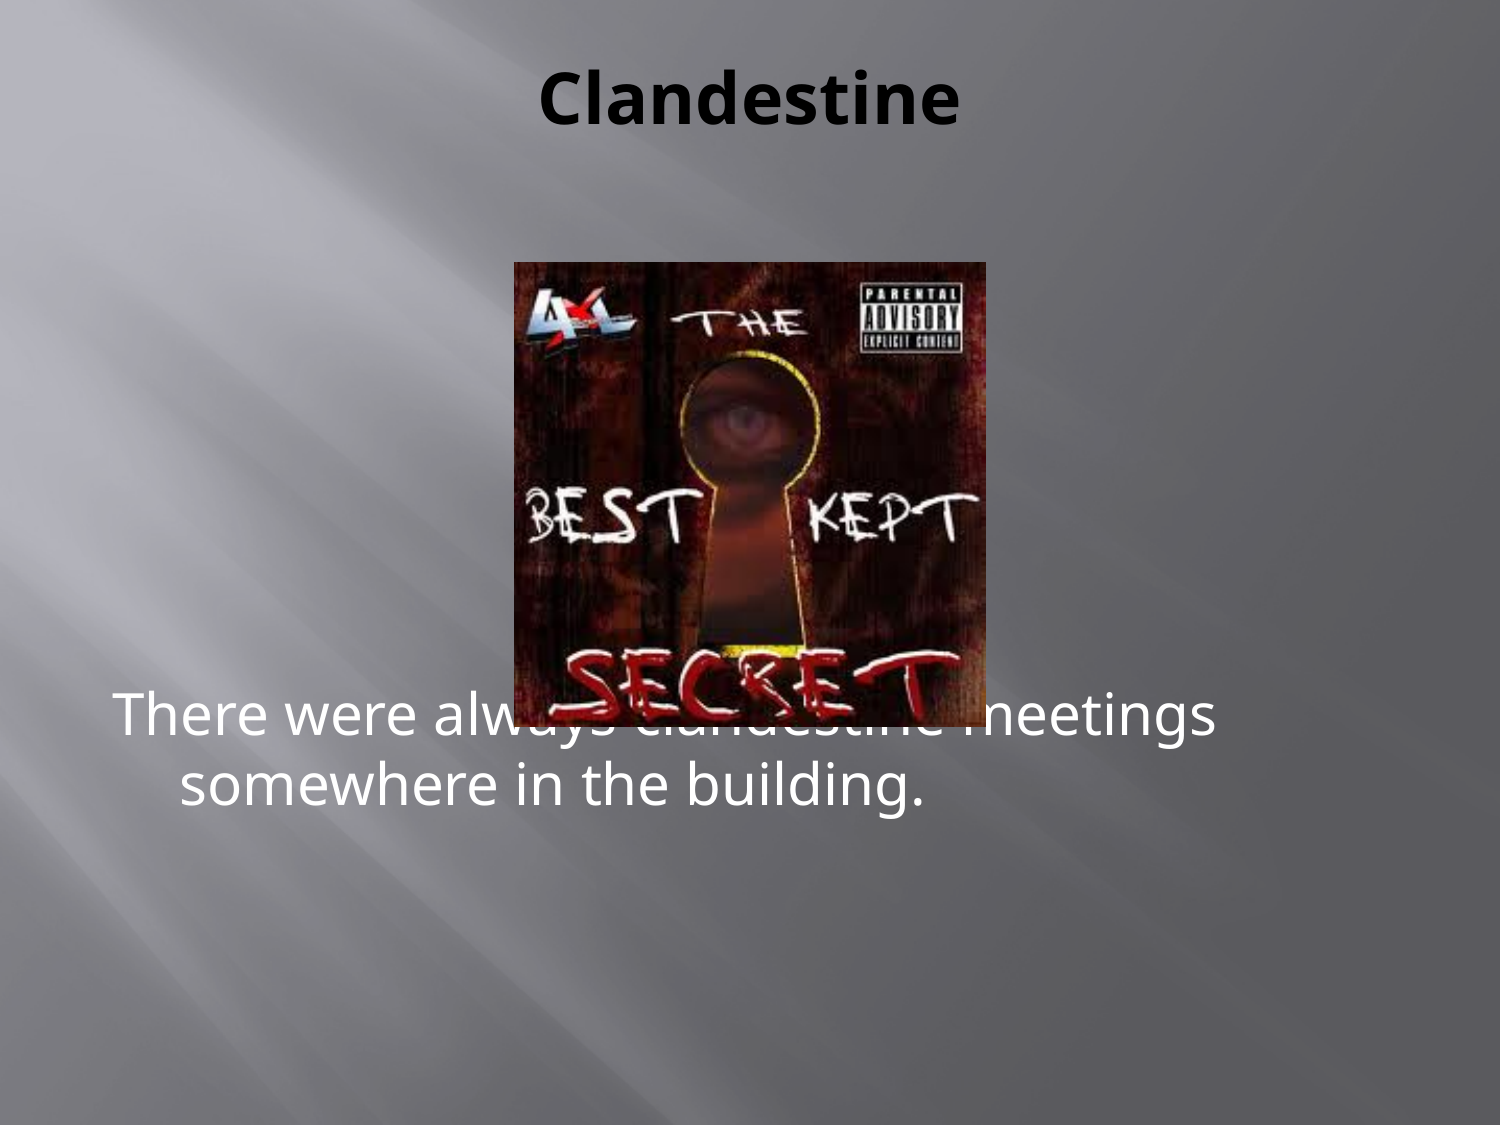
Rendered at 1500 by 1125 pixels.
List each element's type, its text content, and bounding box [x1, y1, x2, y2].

list There were always clandestine meetings somewhere in the building. [75, 262, 1425, 1035]
title Clandestine [75, 45, 1425, 233]
picture [514, 262, 986, 728]
